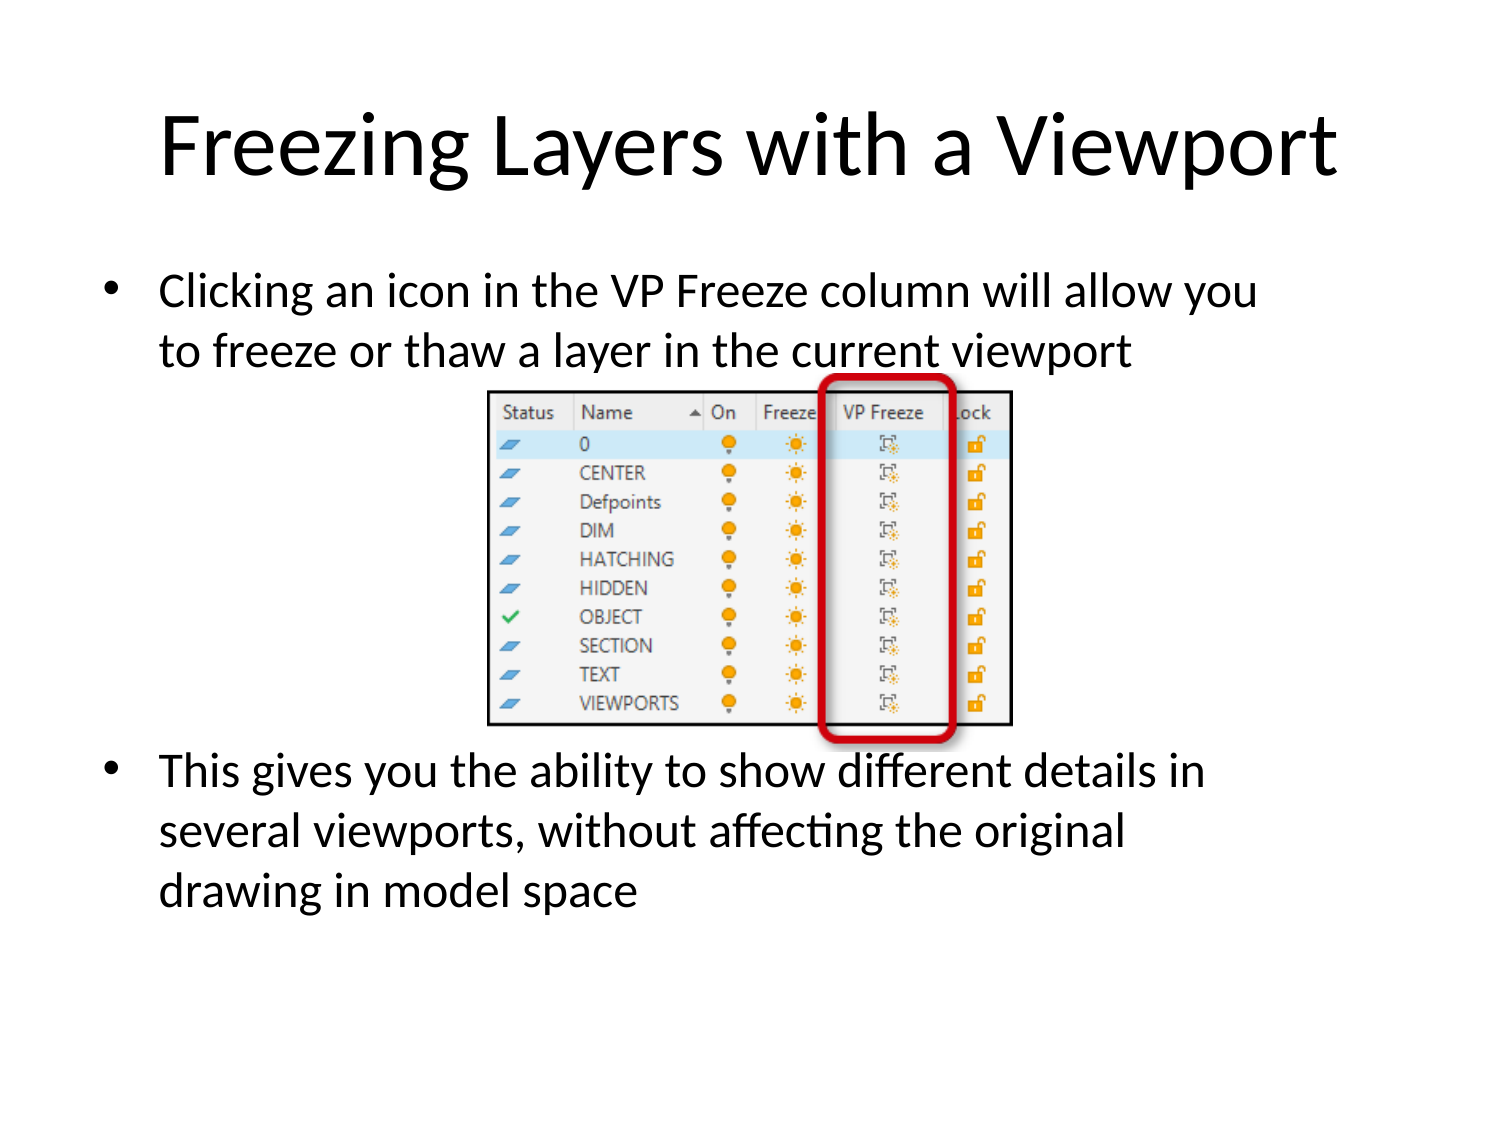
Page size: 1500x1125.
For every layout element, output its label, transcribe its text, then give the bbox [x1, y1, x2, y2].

list Clicking an icon in the VP Freeze column will allow you to freeze or thaw a layer in the current viewport This gives you the ability to show different details in several viewports, without affecting the original drawing in model space [87, 249, 1313, 1063]
title Freezing Layers with a Viewport [75, 45, 1425, 233]
picture [487, 373, 1013, 752]
